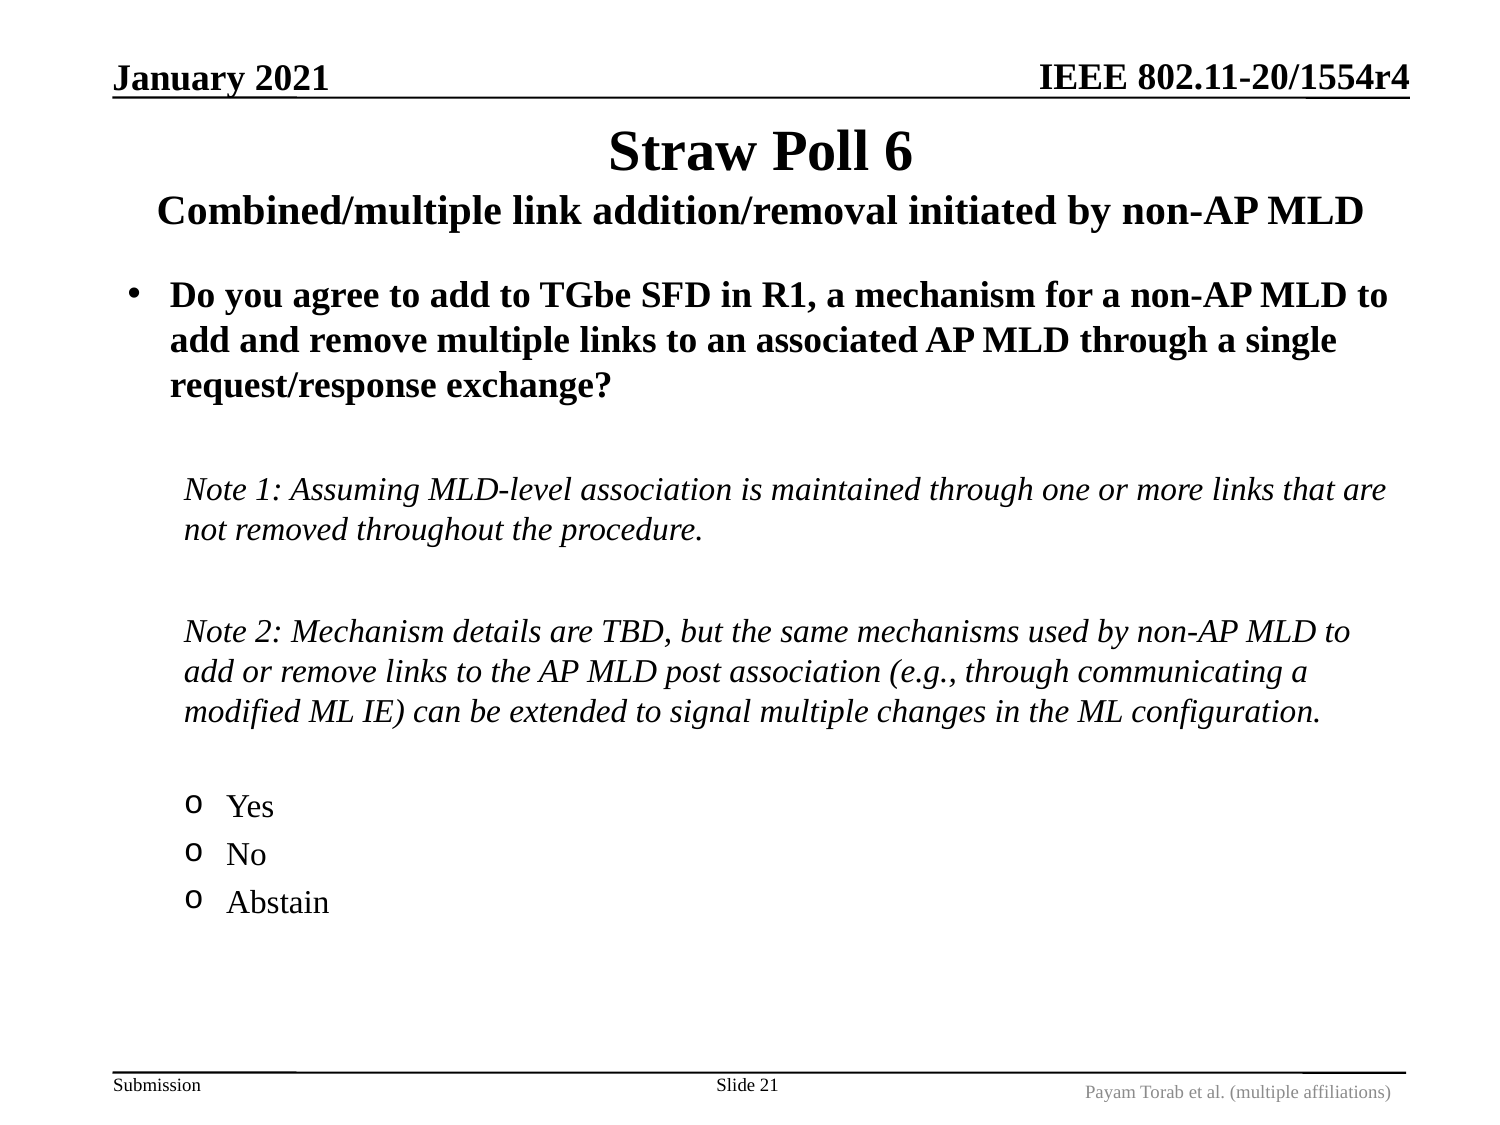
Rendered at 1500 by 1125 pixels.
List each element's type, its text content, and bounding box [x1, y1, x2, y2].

footer Payam Torab et al. (multiple affiliations) [877, 1072, 1407, 1110]
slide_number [112, 52, 563, 90]
slide_number Slide 21 [702, 1072, 793, 1111]
title Straw Poll 6 Combined/multiple link addition/removal initiated by non-AP MLD [112, 97, 1411, 248]
list Do you agree to add to TGbe SFD in R1, a mechanism for a non-AP MLD to add and remove multiple links to an associated AP MLD through a single request/response exchange? Note 1: Assuming MLD-level association is maintained through one or more links that are not removed throughout the procedure. Note 2: Mechanism details are TBD, but the same mechanisms used by non-AP MLD to add or remove links to the AP MLD post association (e.g., through communicating a modified ML IE) can be extended to signal multiple changes in the ML configuration. Yes No Abstain [112, 262, 1411, 1073]
